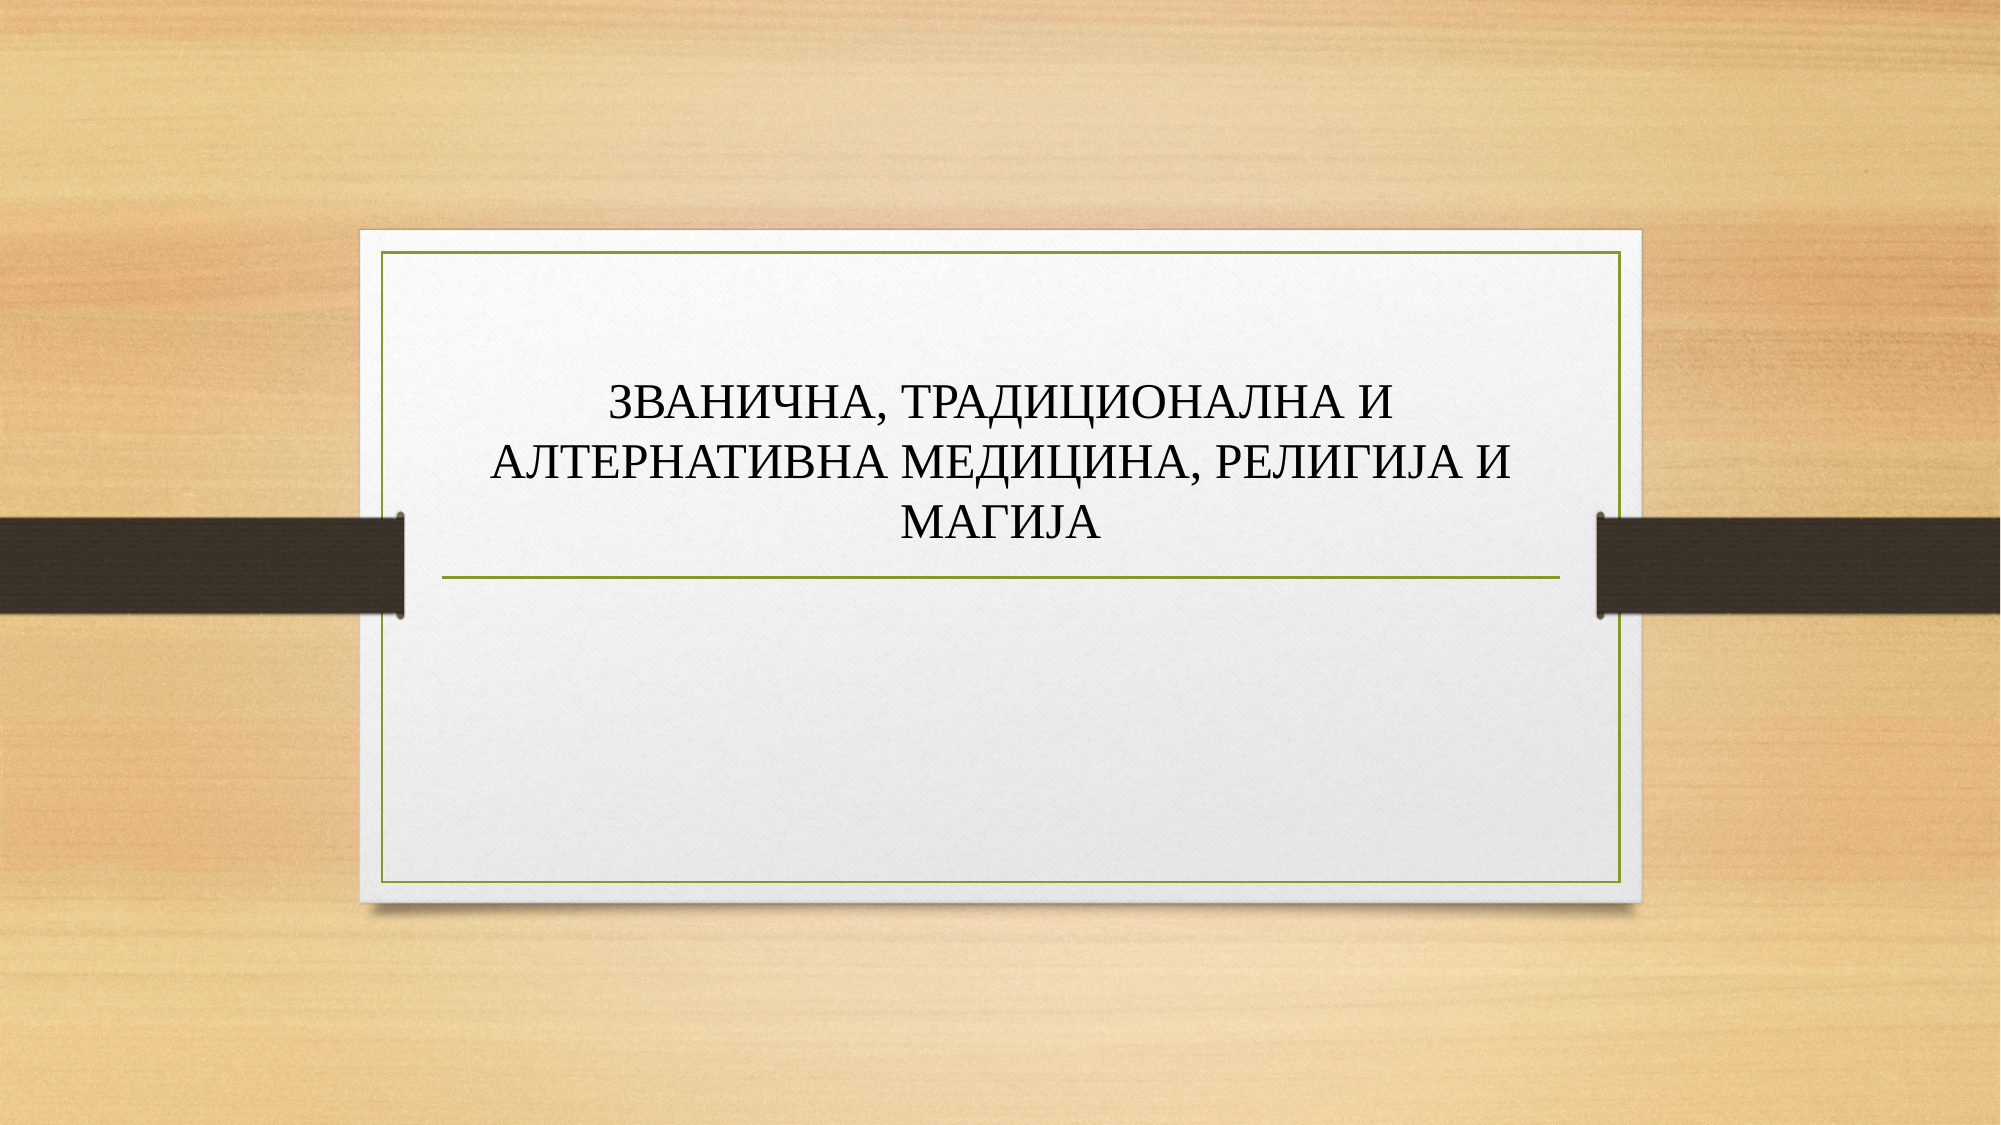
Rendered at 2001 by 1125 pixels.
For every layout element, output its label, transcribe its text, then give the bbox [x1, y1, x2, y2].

picture [0, 0, 2001, 1125]
title Званична, традиционална и алтернативна медицина, религија и магија [441, 306, 1560, 556]
